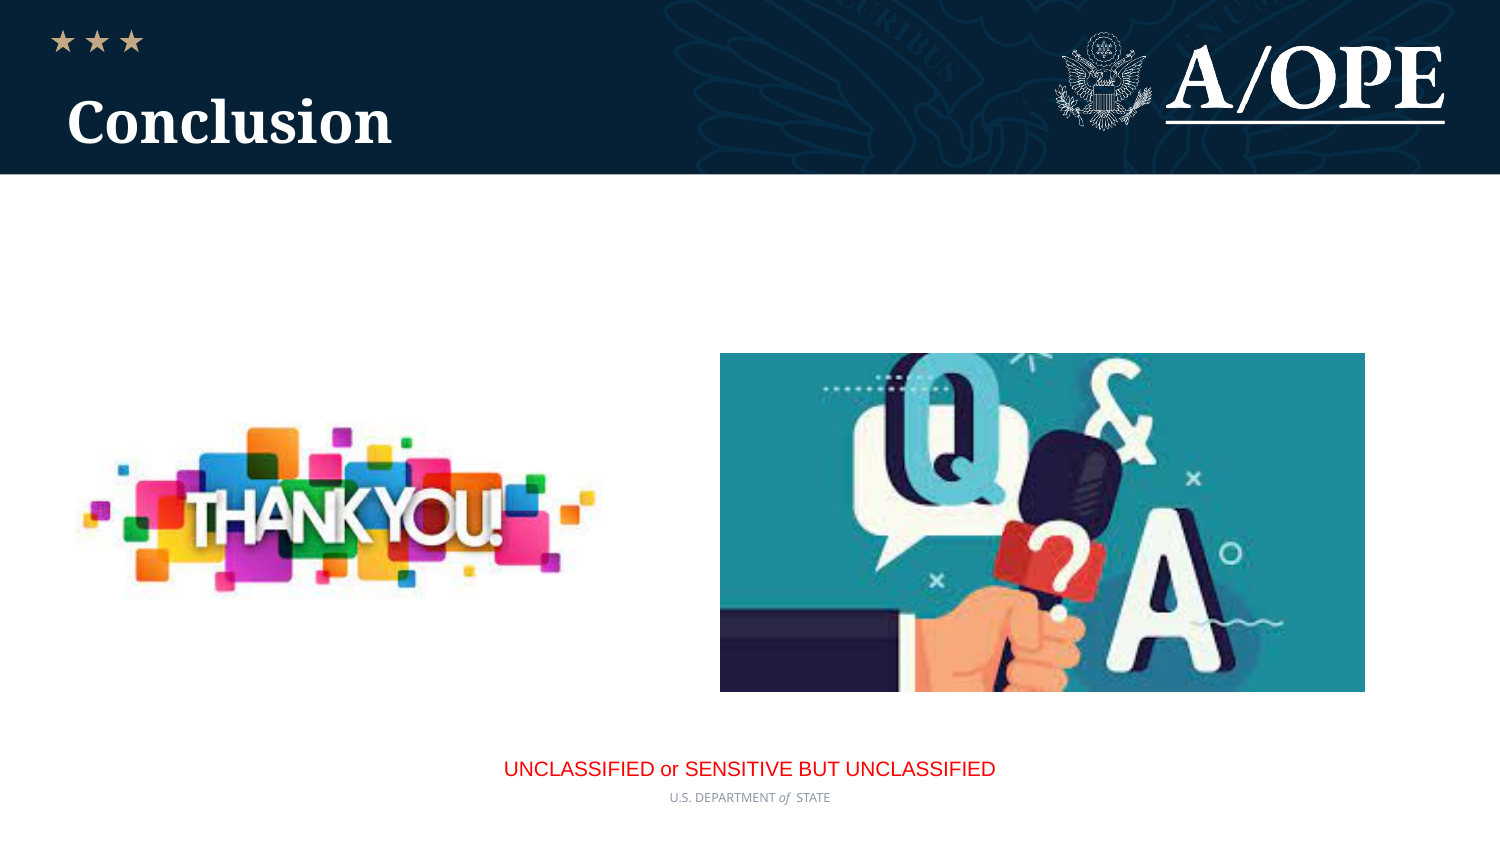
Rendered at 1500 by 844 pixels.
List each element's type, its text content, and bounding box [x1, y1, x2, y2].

picture [587, 0, 1500, 174]
picture [50, 398, 625, 613]
text_box UNCLASSIFIED or SENSITIVE BUT UNCLASSIFIED [489, 747, 1011, 788]
title Conclusion [51, 72, 1449, 167]
picture [719, 353, 1365, 693]
